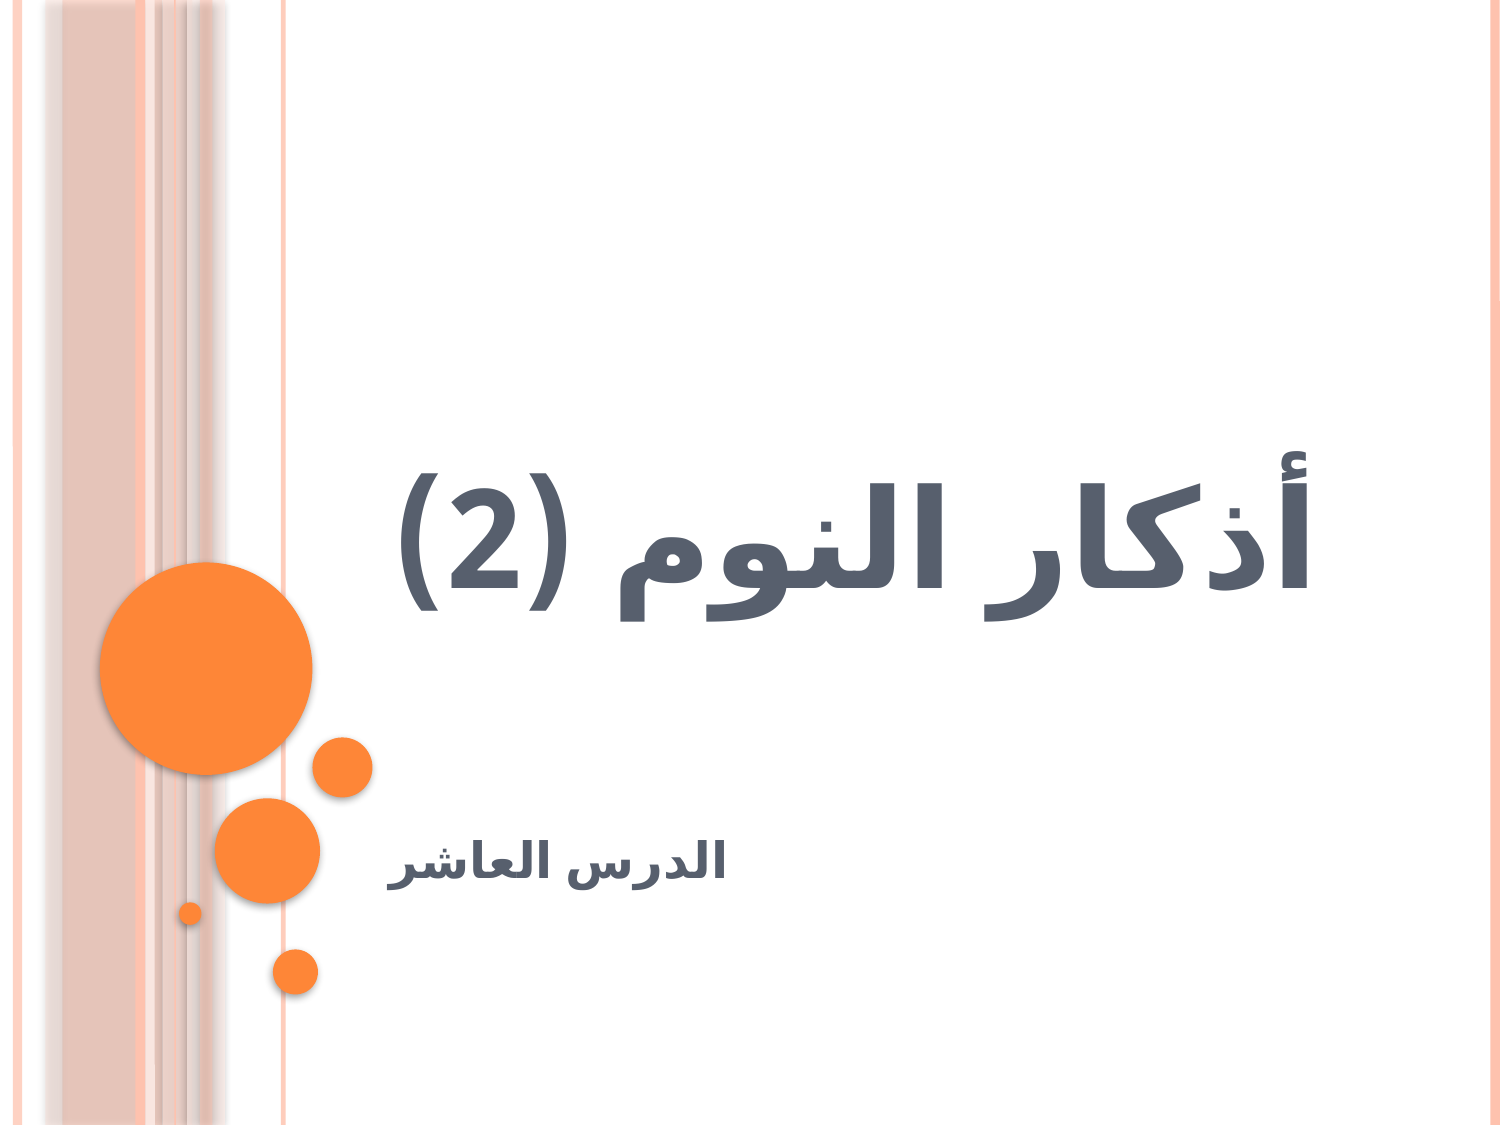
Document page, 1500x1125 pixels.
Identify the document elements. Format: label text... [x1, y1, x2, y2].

title أذكار النوم (2) [350, 312, 1363, 624]
subtitle الدرس العاشر [375, 820, 1388, 1046]
